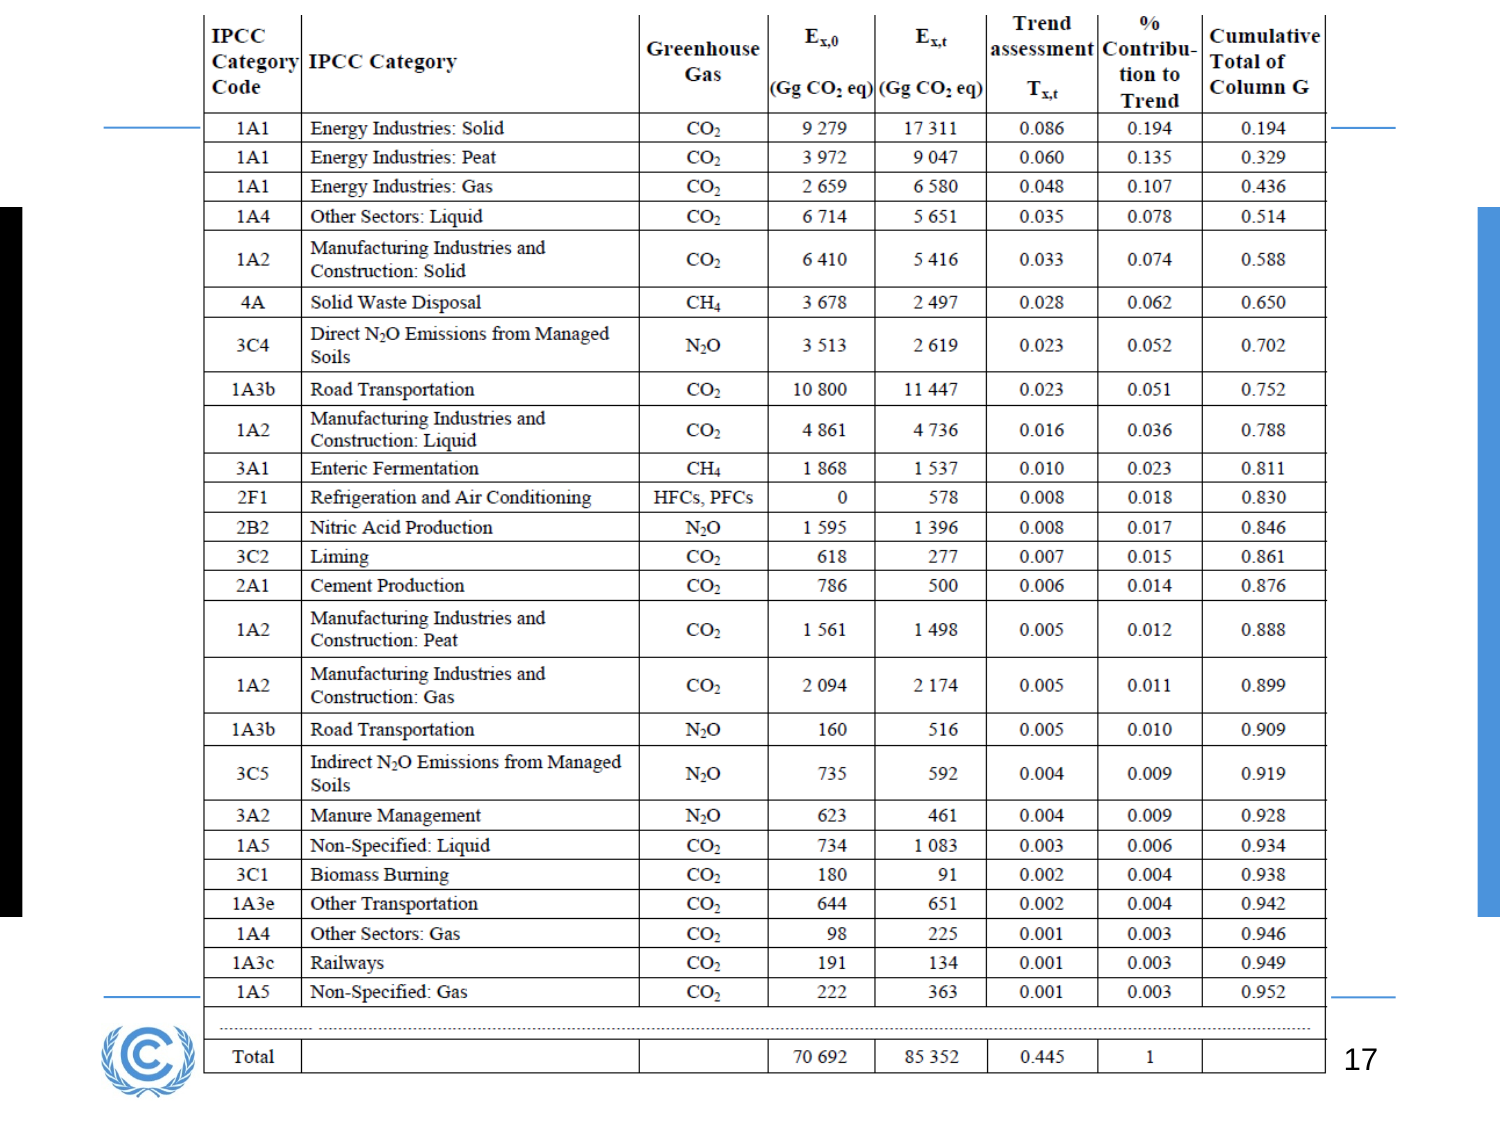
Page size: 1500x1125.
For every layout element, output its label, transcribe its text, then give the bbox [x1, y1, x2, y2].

picture [101, 14, 1332, 1108]
text_box 17 [1328, 1032, 1400, 1085]
